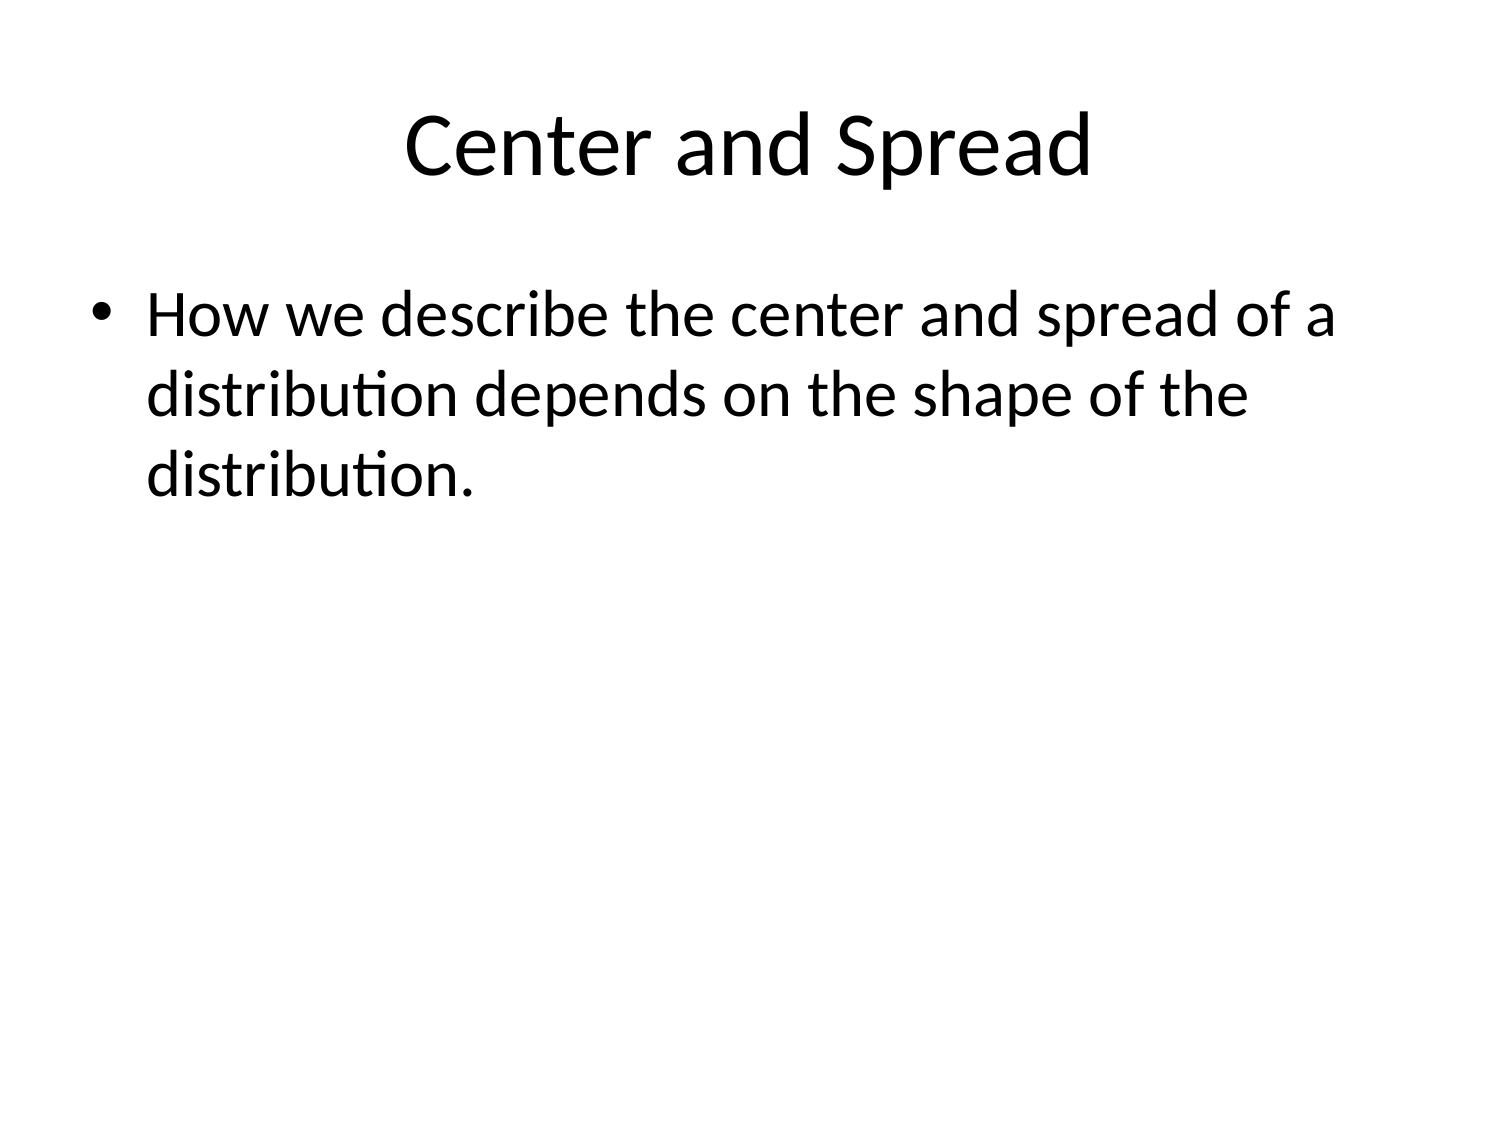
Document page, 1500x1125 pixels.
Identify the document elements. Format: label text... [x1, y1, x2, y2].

title Center and Spread [75, 45, 1425, 233]
list How we describe the center and spread of a distribution depends on the shape of the distribution. [75, 262, 1425, 1005]
